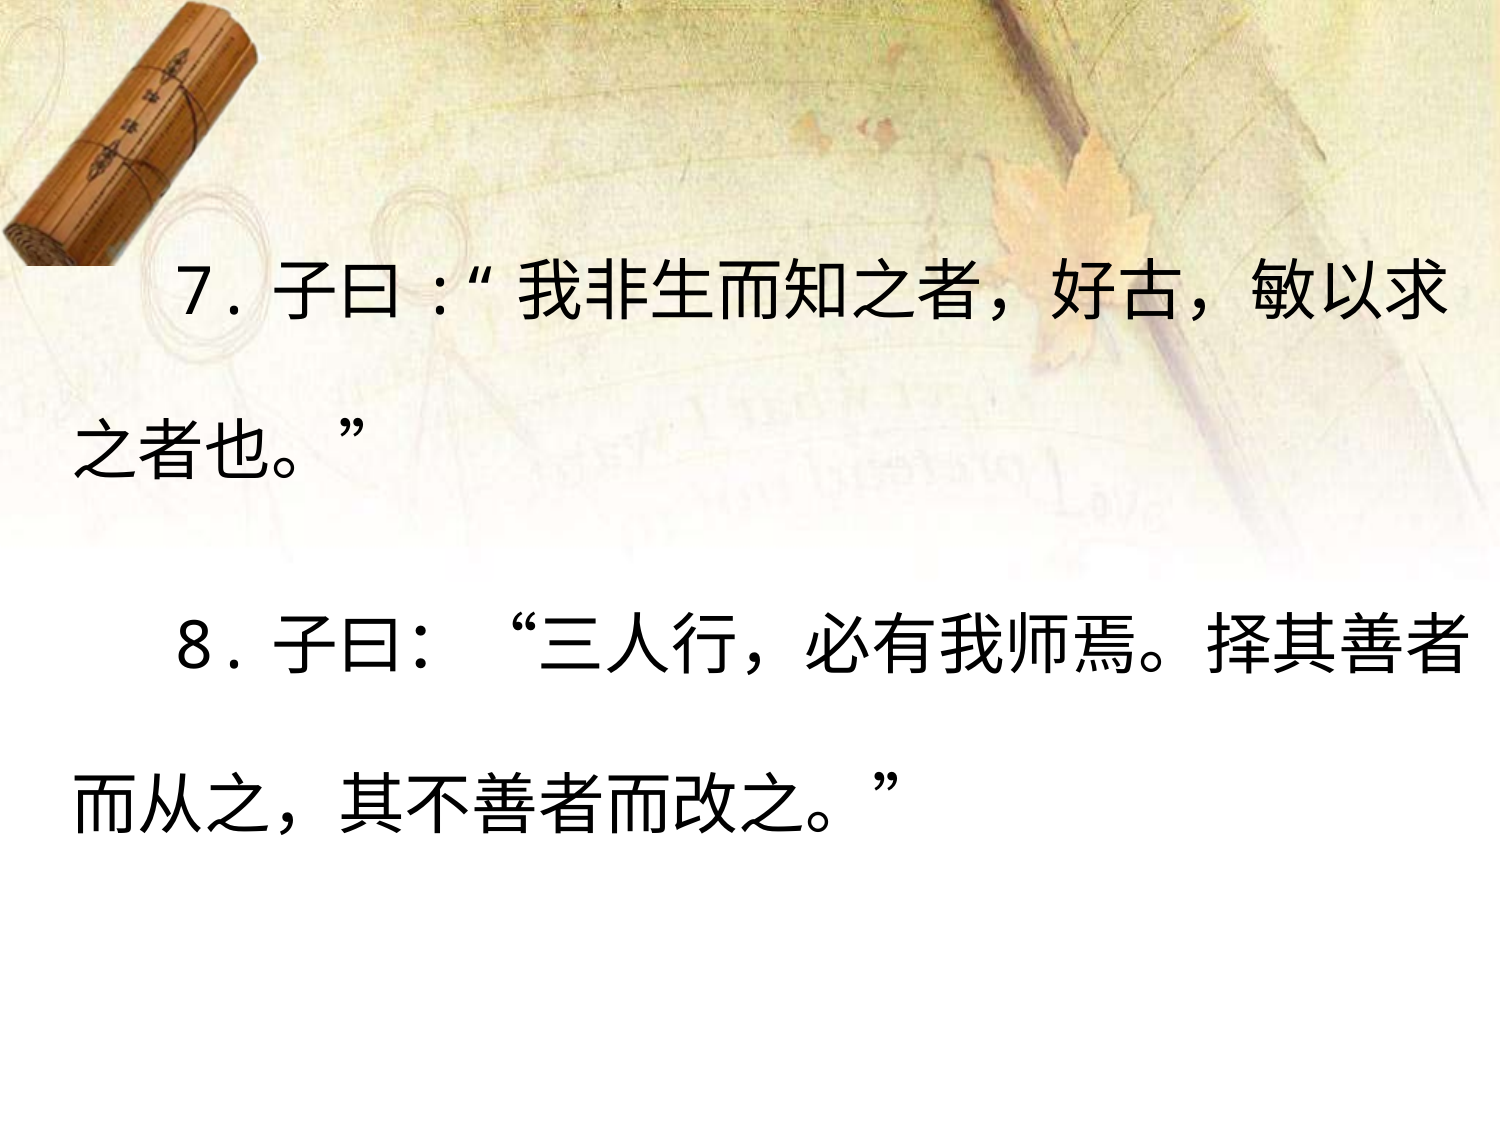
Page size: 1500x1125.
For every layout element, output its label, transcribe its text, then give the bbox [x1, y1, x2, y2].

picture [0, 0, 1500, 1125]
list 7.子曰:“我非生而知之者，好古，敏以求之者也。” 8.子曰：“三人行，必有我师焉。择其善者而从之，其不善者而改之。” [0, 160, 1489, 1094]
